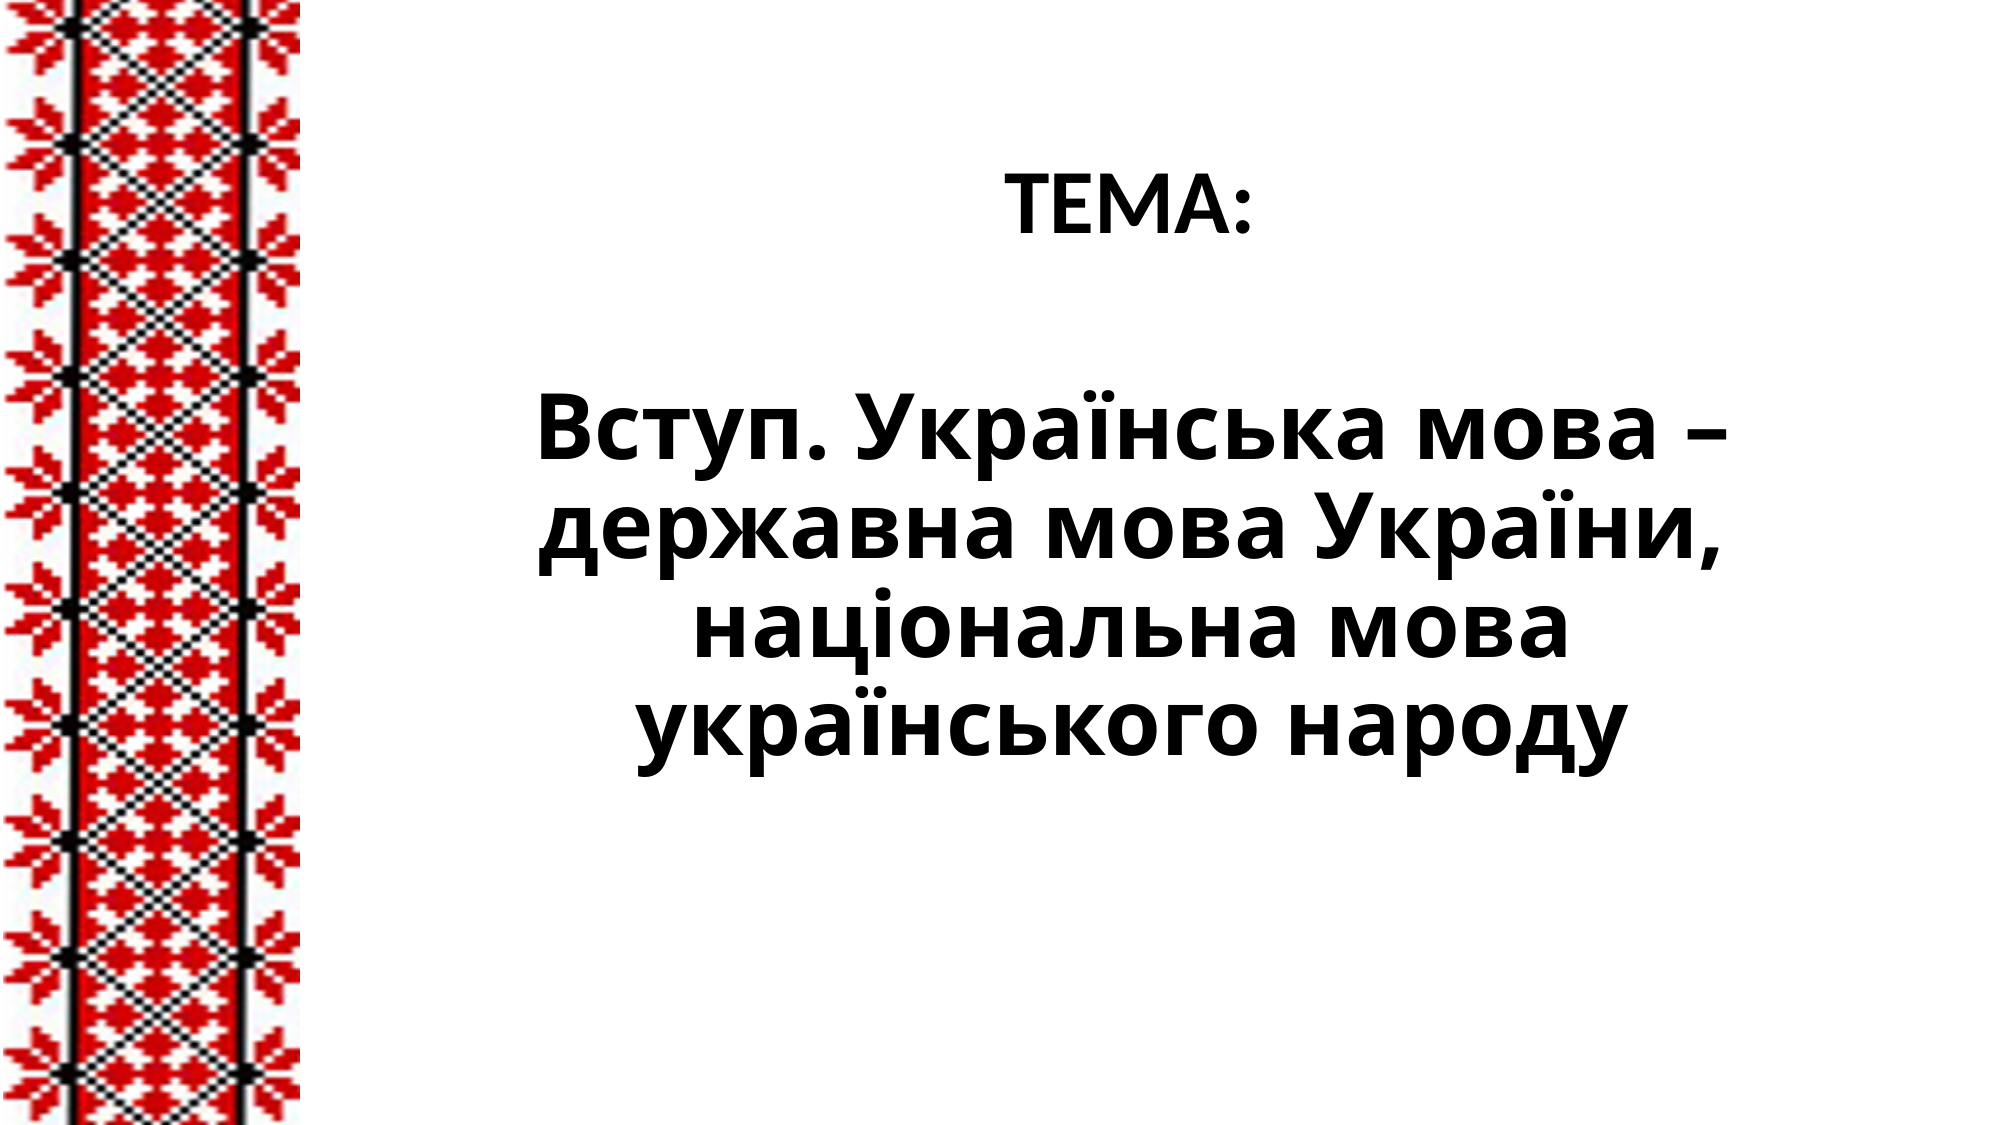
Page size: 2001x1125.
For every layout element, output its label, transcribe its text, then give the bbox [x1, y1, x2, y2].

text_box Вступ. Українська мова – державна мова України, національна мова українського народу [437, 372, 1828, 676]
picture [3, 0, 300, 1125]
text_box ТЕМА: [989, 134, 1371, 259]
